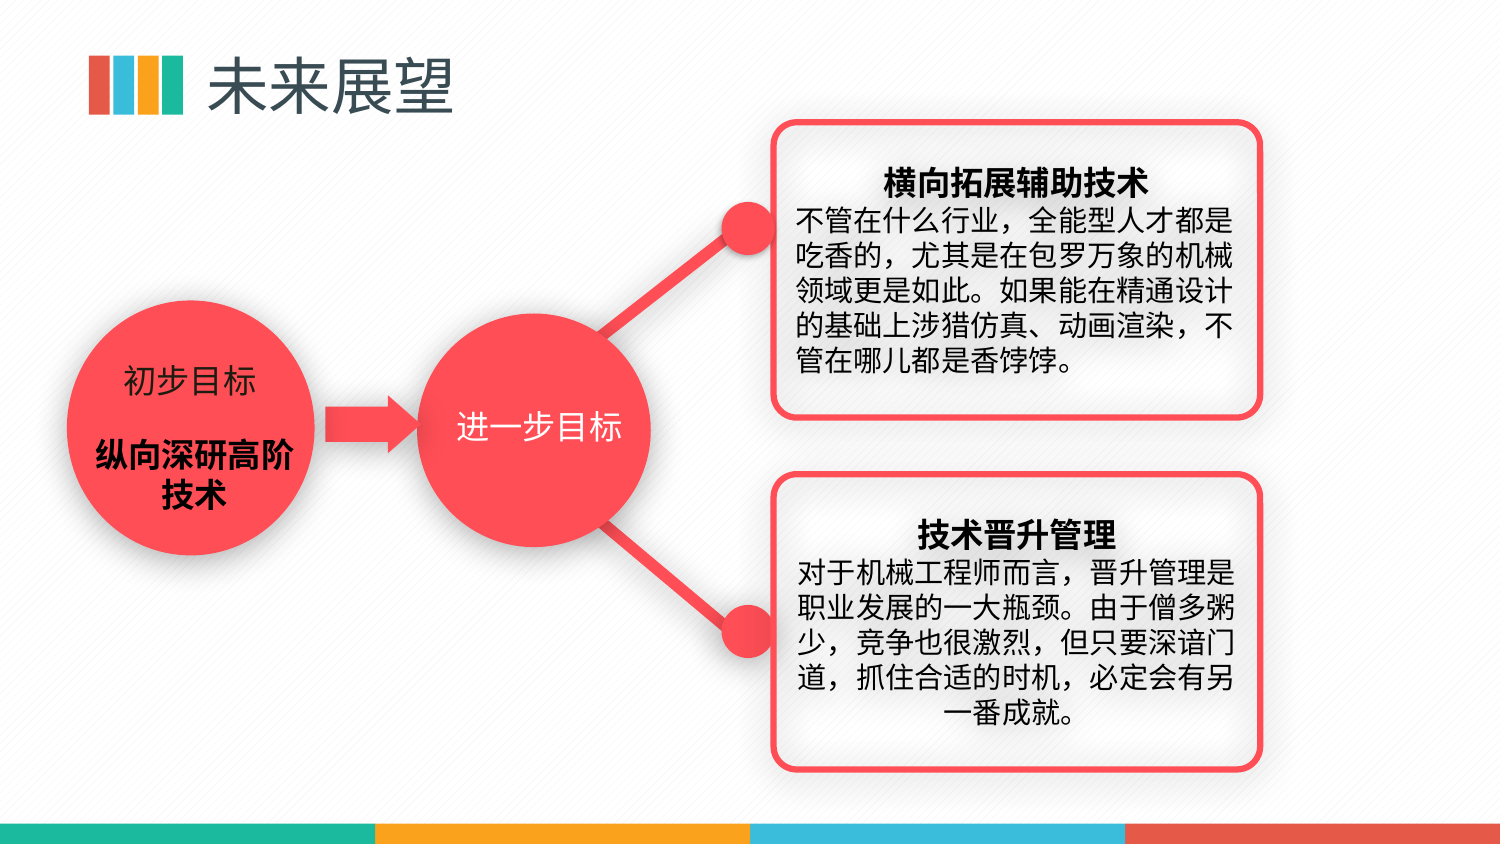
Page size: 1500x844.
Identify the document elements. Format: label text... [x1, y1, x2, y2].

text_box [38, 302, 342, 554]
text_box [418, 315, 658, 546]
text_box [629, 554, 713, 619]
text_box [621, 237, 722, 313]
text_box 技术晋升管理 对于机械工程师而言，晋升管理是职业发展的一大瓶颈。由于僧多粥少，竞争也很激烈，但只要深谙门道，抓住合适的时机，必定会有另一番成就。 [772, 473, 1261, 771]
text_box [720, 201, 776, 256]
text_box [348, 394, 413, 454]
text_box 横向拓展辅助技术 不管在什么行业，全能型人才都是吃香的，尤其是在包罗万象的机械领域更是如此。如果能在精通设计的基础上涉猎仿真、动画渲染，不管在哪儿都是香饽饽。 [772, 121, 1261, 419]
text_box [720, 604, 751, 659]
text_box 未来展望 [191, 39, 472, 130]
